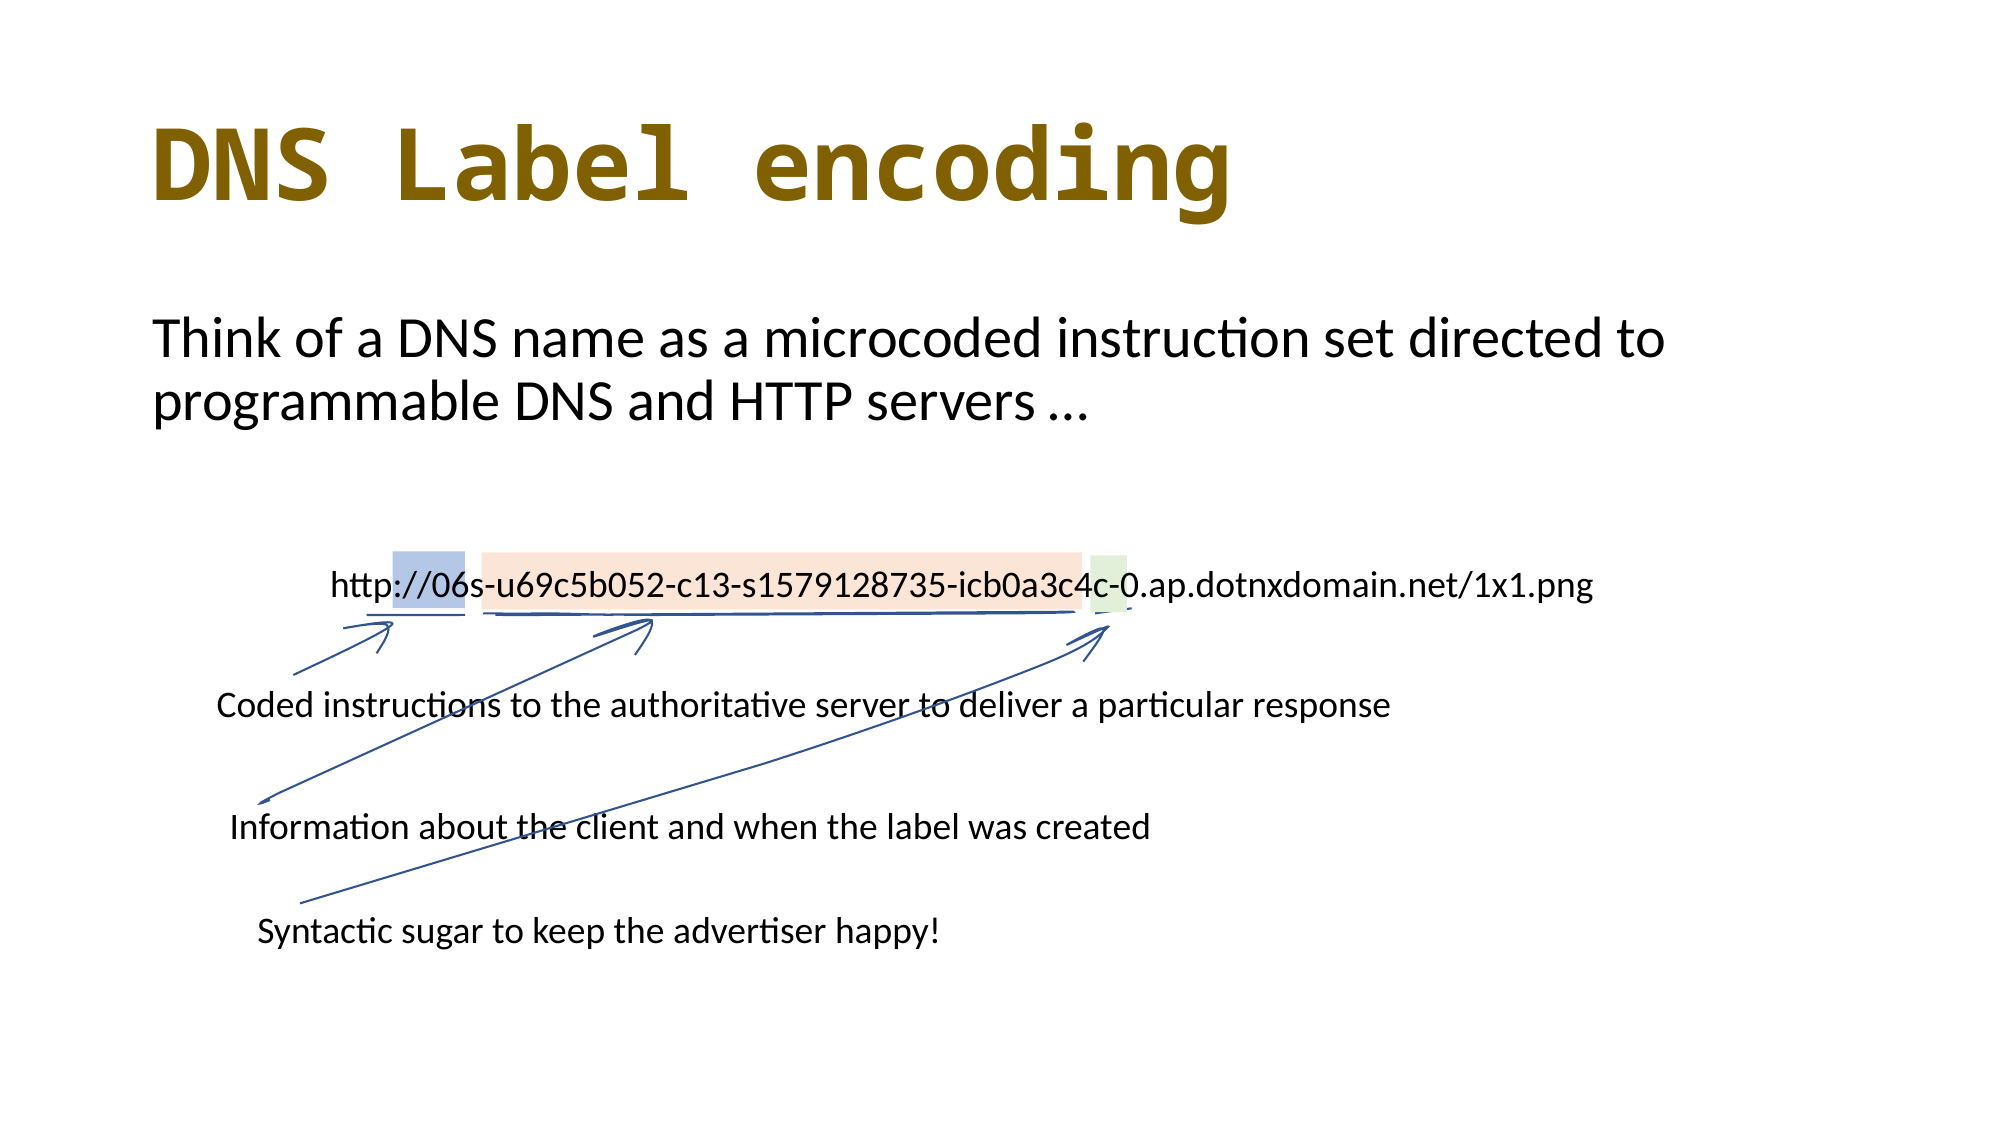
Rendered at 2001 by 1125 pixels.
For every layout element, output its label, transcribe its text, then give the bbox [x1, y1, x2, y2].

text_box Coded instructions to the authoritative server to deliver a particular response [201, 672, 539, 732]
text_box [257, 618, 654, 805]
text_box Coded instructions to the authoritative server to deliver a particular response [866, 672, 1408, 732]
text_box Information about the client and when the label was created [468, 794, 1176, 855]
text_box [299, 625, 1111, 905]
text_box http://06s-u69c5b052-c13-s1579128735-icb0a3c4c-0.ap.dotnxdomain.net/1x1.png [315, 552, 1610, 613]
text_box Information about the client and when the label was created [214, 794, 651, 855]
text_box [366, 613, 466, 617]
text_box Coded instructions to the authoritative server to deliver a particular response [444, 672, 1018, 732]
list Think of a DNS name as a microcoded instruction set directed to programmable DNS and HTTP servers … [137, 299, 1863, 1014]
title DNS Label encoding [137, 59, 1863, 278]
text_box Syntactic sugar to keep the advertiser happy! [242, 898, 957, 959]
text_box [292, 621, 394, 676]
text_box [483, 613, 1073, 617]
